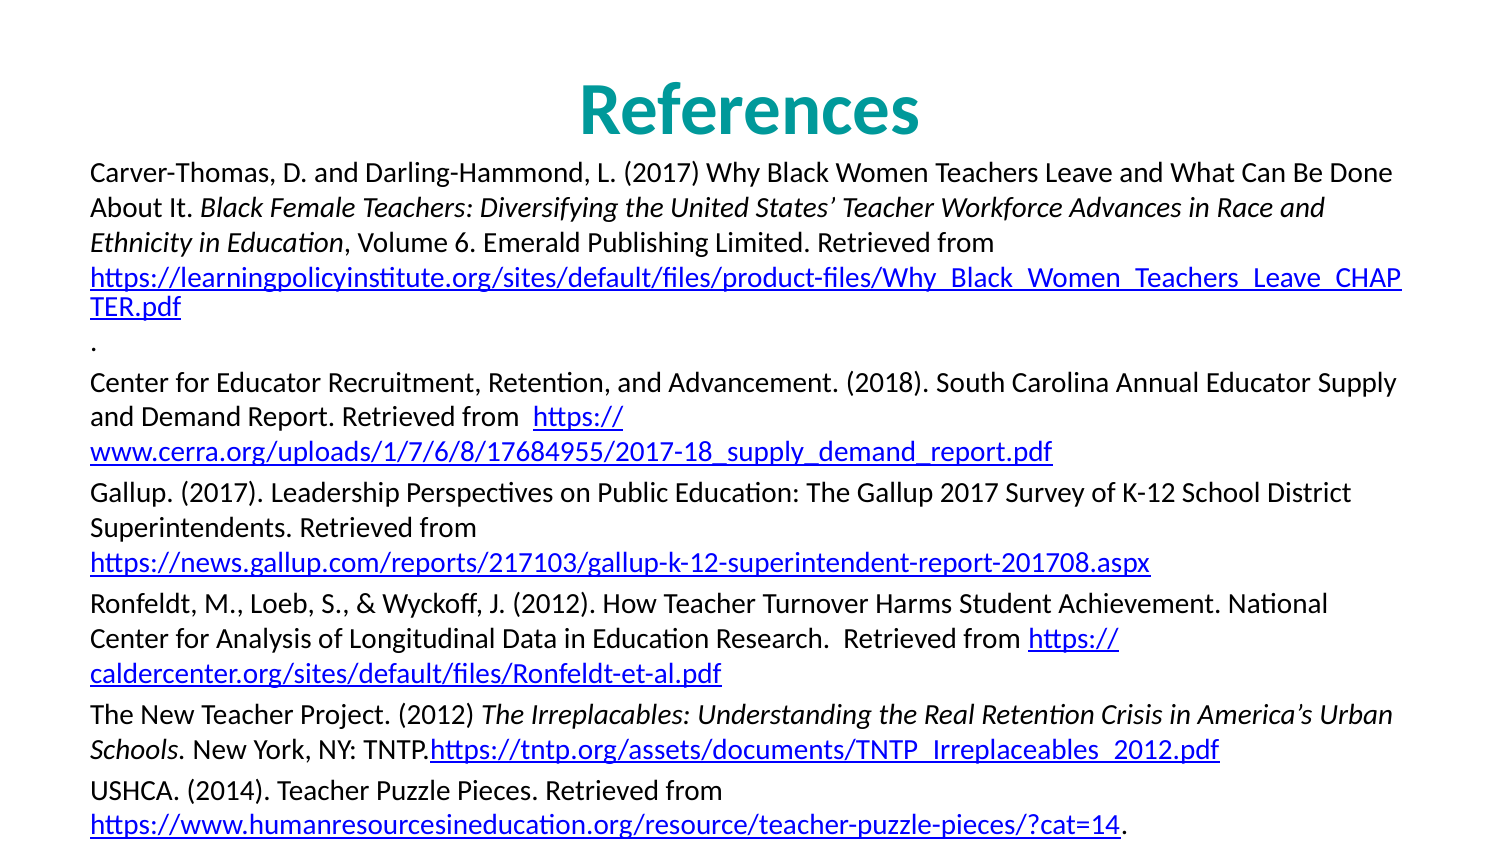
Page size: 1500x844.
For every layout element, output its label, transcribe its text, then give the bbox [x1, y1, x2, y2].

list Carver-Thomas, D. and Darling-Hammond, L. (2017) Why Black Women Teachers Leave and What Can Be Done About It. Black Female Teachers: Diversifying the United States’ Teacher Workforce Advances in Race and Ethnicity in Education, Volume 6. Emerald Publishing Limited. Retrieved from https://learningpolicyinstitute.org/sites/default/files/product-files/Why_Black_Women_Teachers_Leave_CHAPTER.pdf. Center for Educator Recruitment, Retention, and Advancement. (2018). South Carolina Annual Educator Supply and Demand Report. Retrieved from https://www.cerra.org/uploads/1/7/6/8/17684955/2017-18_supply_demand_report.pdf Gallup. (2017). Leadership Perspectives on Public Education: The Gallup 2017 Survey of K-12 School District Superintendents. Retrieved from https://news.gallup.com/reports/217103/gallup-k-12-superintendent-report-201708.aspx Ronfeldt, M., Loeb, S., & Wyckoff, J. (2012). How Teacher Turnover Harms Student Achievement. National Center for Analysis of Longitudinal Data in Education Research. Retrieved from https://caldercenter.org/sites/default/files/Ronfeldt-et-al.pdf The New Teacher Project. (2012) The Irreplacables: Understanding the Real Retention Crisis in America’s Urban Schools. New York, NY: TNTP.https://tntp.org/assets/documents/TNTP_Irreplaceables_2012.pdf USHCA. (2014). Teacher Puzzle Pieces. Retrieved from https://www.humanresourcesineducation.org/resource/teacher-puzzle-pieces/?cat=14. [75, 145, 1425, 754]
title References [75, 33, 1425, 145]
